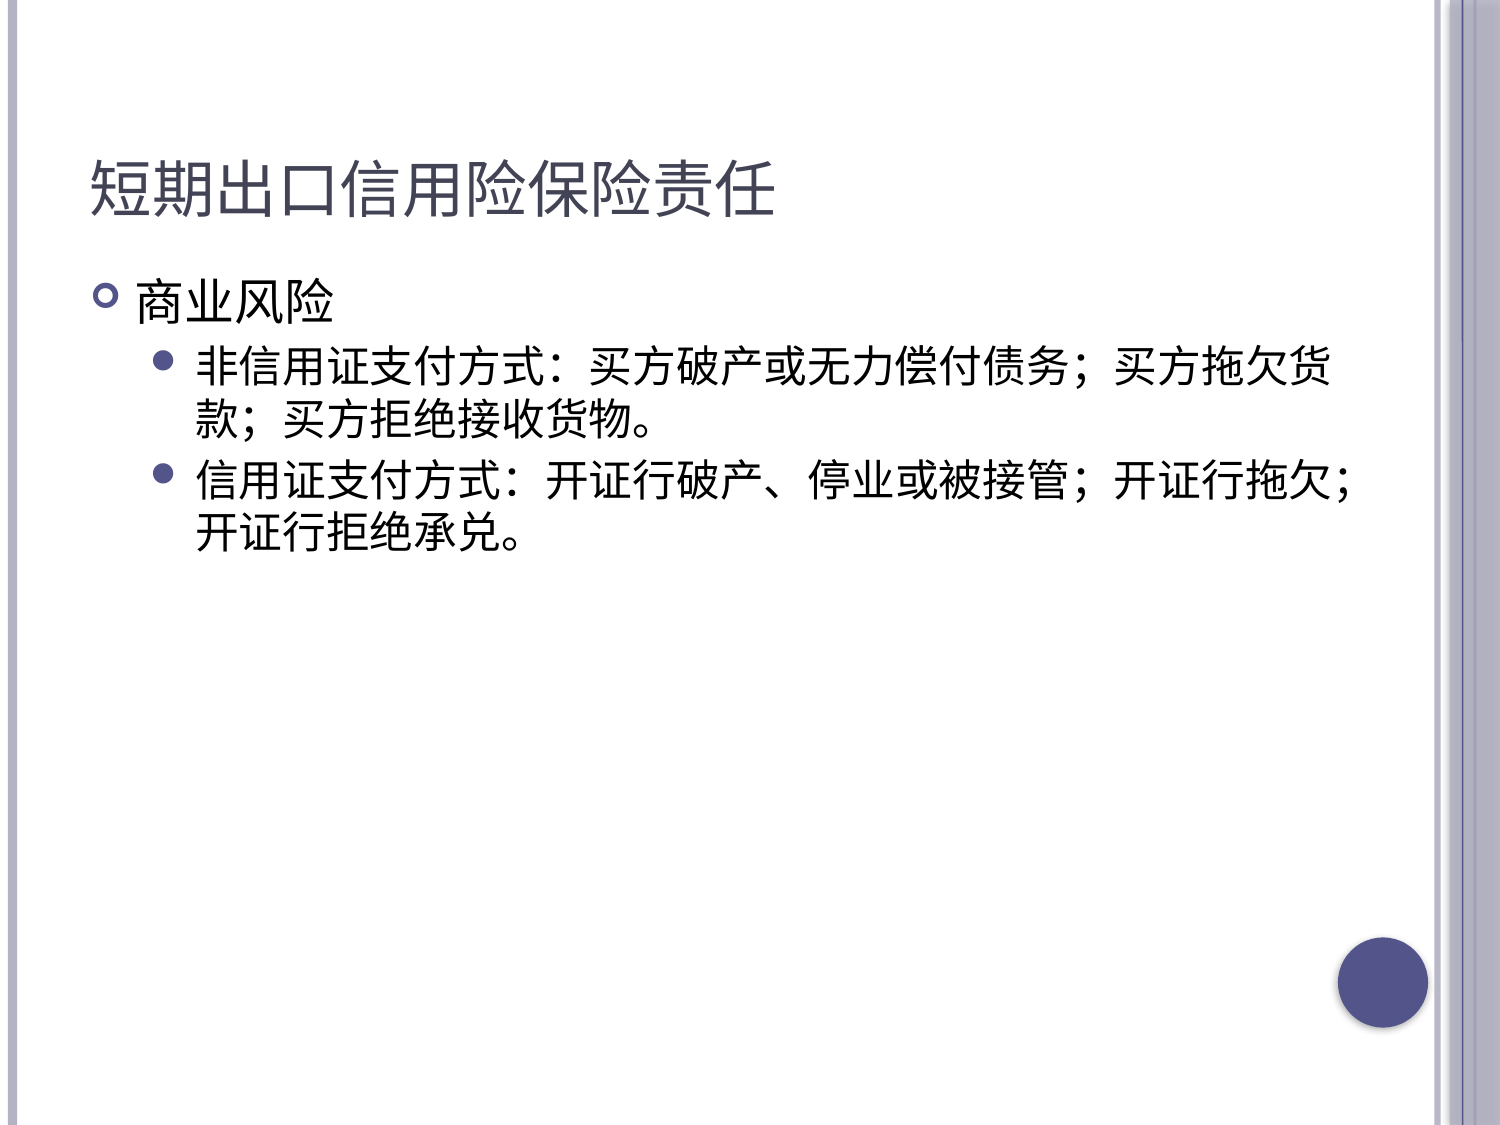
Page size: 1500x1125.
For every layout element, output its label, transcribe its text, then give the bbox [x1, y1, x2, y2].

title 短期出口信用险保险责任 [75, 45, 1300, 233]
list 商业风险 非信用证支付方式：买方破产或无力偿付债务；买方拖欠货款；买方拒绝接收货物。 信用证支付方式：开证行破产、停业或被接管；开证行拖欠；开证行拒绝承兑。 [74, 262, 1412, 1063]
